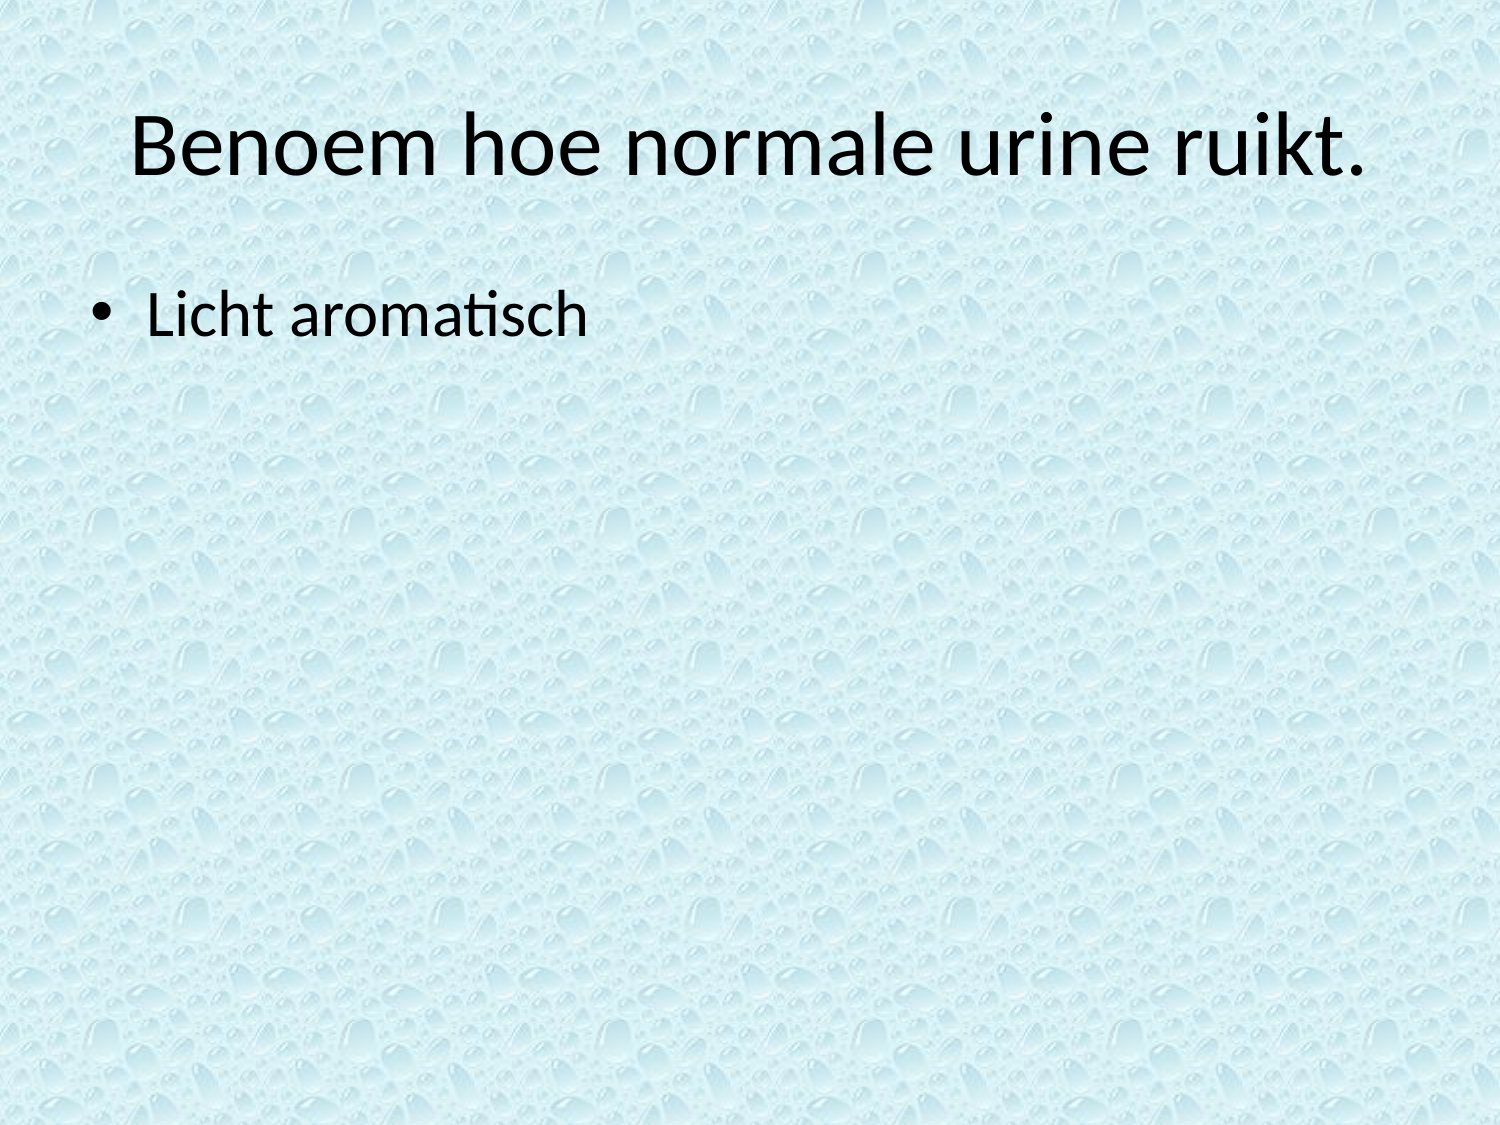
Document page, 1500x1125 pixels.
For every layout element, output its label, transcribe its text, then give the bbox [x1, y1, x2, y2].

title Benoem hoe normale urine ruikt. [75, 45, 1425, 233]
list Licht aromatisch [75, 262, 1425, 1005]
